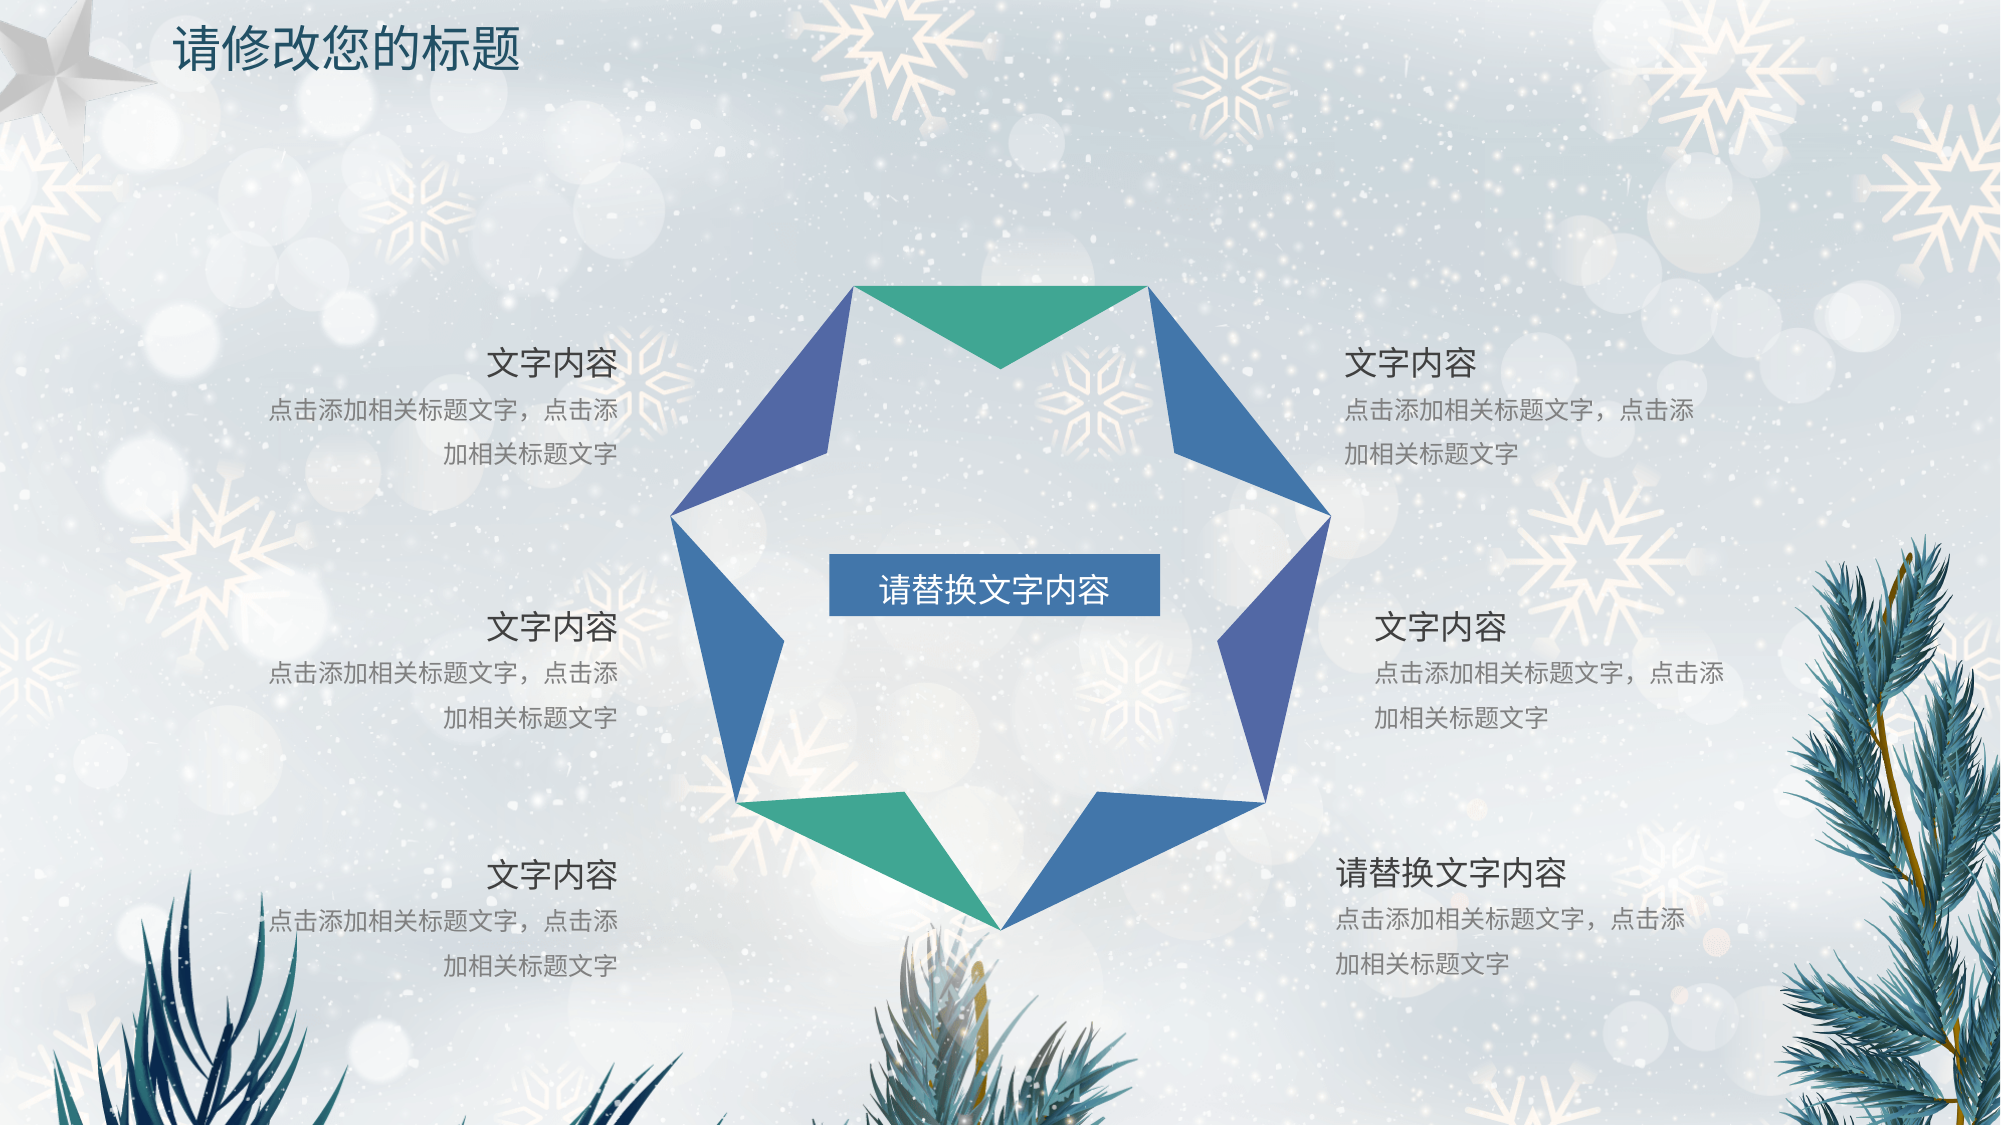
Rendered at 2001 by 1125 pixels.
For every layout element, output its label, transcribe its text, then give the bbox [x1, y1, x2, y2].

text_box 点击添加相关标题文字，点击添加相关标题文字 [1359, 635, 1762, 741]
picture [0, 0, 2001, 1125]
text_box 文字内容 [1359, 590, 1738, 635]
text_box 请替换文字内容 [1320, 836, 1699, 881]
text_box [702, 279, 1300, 871]
text_box 点击添加相关标题文字，点击添加相关标题文字 [1320, 881, 1723, 986]
text_box 点击添加相关标题文字，点击添加相关标题文字 [238, 635, 634, 741]
text_box 请修改您的标题 [157, 10, 847, 86]
text_box 文字内容 [256, 838, 634, 883]
text_box 文字内容 [1329, 326, 1708, 371]
text_box 文字内容 [256, 326, 634, 371]
text_box 点击添加相关标题文字，点击添加相关标题文字 [238, 371, 634, 477]
text_box 点击添加相关标题文字，点击添加相关标题文字 [1329, 371, 1732, 477]
text_box 文字内容 [256, 590, 634, 635]
text_box 点击添加相关标题文字，点击添加相关标题文字 [238, 883, 634, 988]
